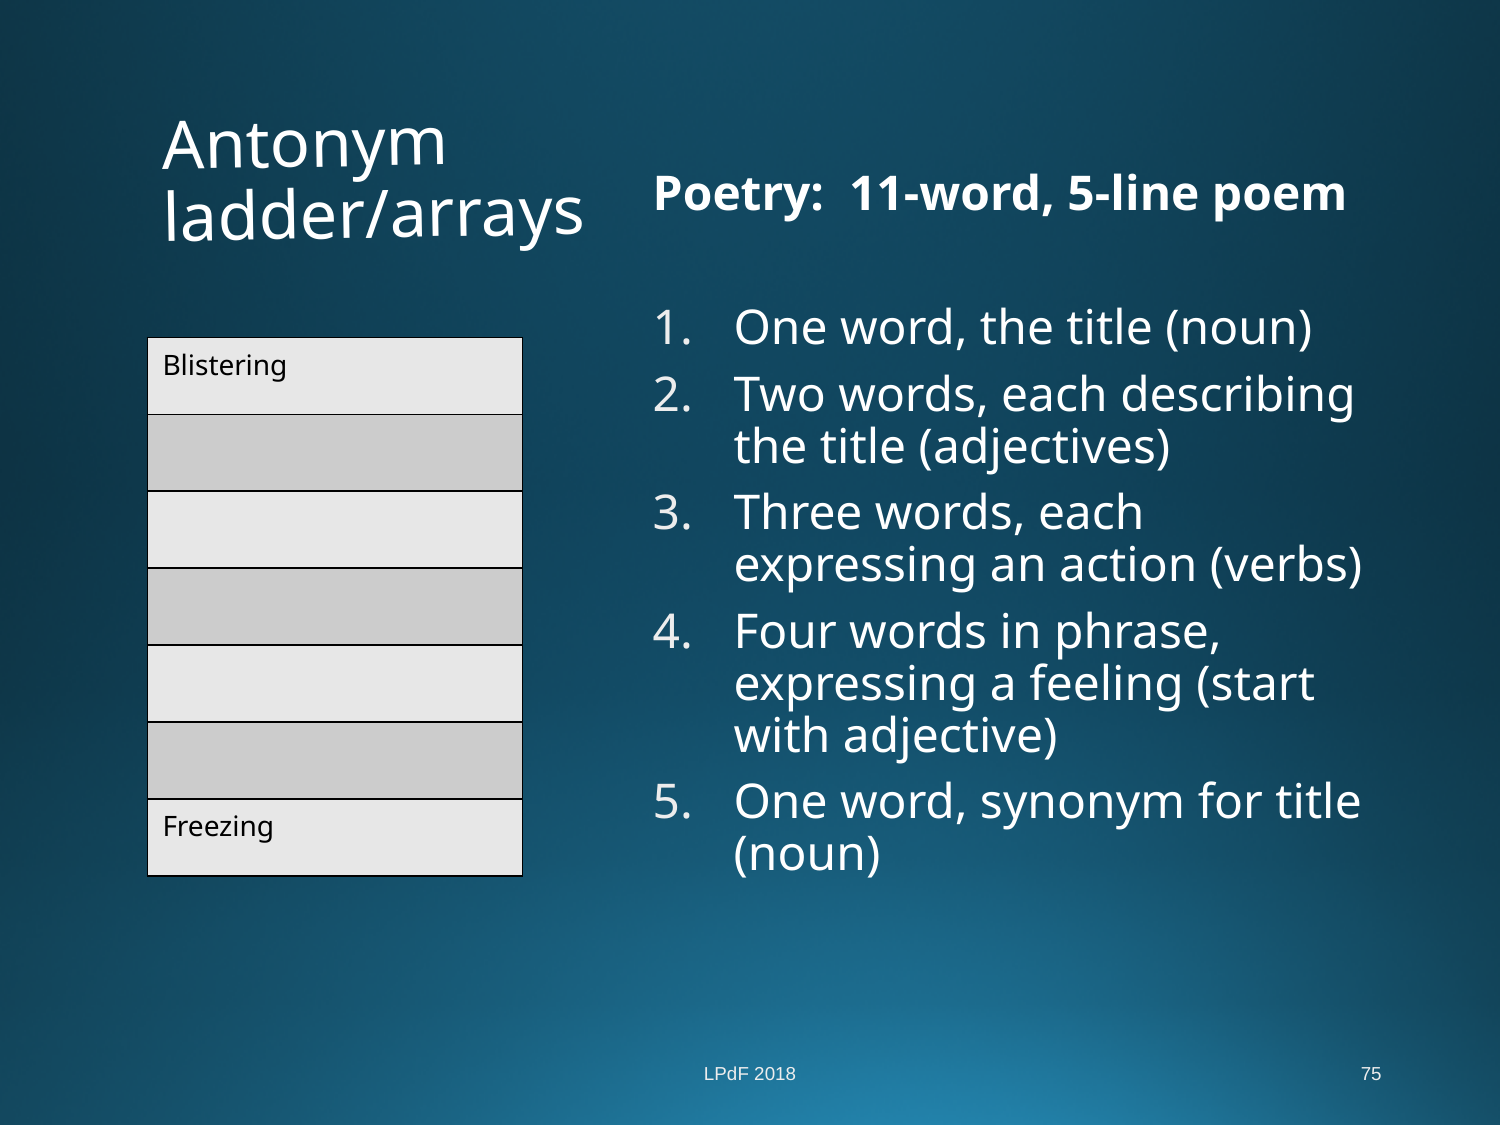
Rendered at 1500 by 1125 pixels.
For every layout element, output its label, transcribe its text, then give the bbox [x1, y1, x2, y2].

table_cell [148, 492, 522, 567]
table_cell [148, 569, 522, 644]
slide_number 75 [1059, 1042, 1397, 1103]
table_cell [148, 723, 522, 798]
picture [0, 0, 1500, 1125]
title Antonym ladder/arrays [147, 149, 651, 264]
list Poetry: 11-word, 5-line poem One word, the title (noun) Two words, each describing the title (adjectives) Three words, each expressing an action (verbs) Four words in phrase, expressing a feeling (start with adjective) One word, synonym for title (noun) [637, 161, 1398, 962]
footer LPdF 2018 [496, 1042, 1004, 1103]
table_header Blistering [148, 338, 522, 414]
table_cell Freezing [148, 800, 522, 875]
table_cell [148, 646, 522, 721]
table_cell [148, 415, 522, 490]
